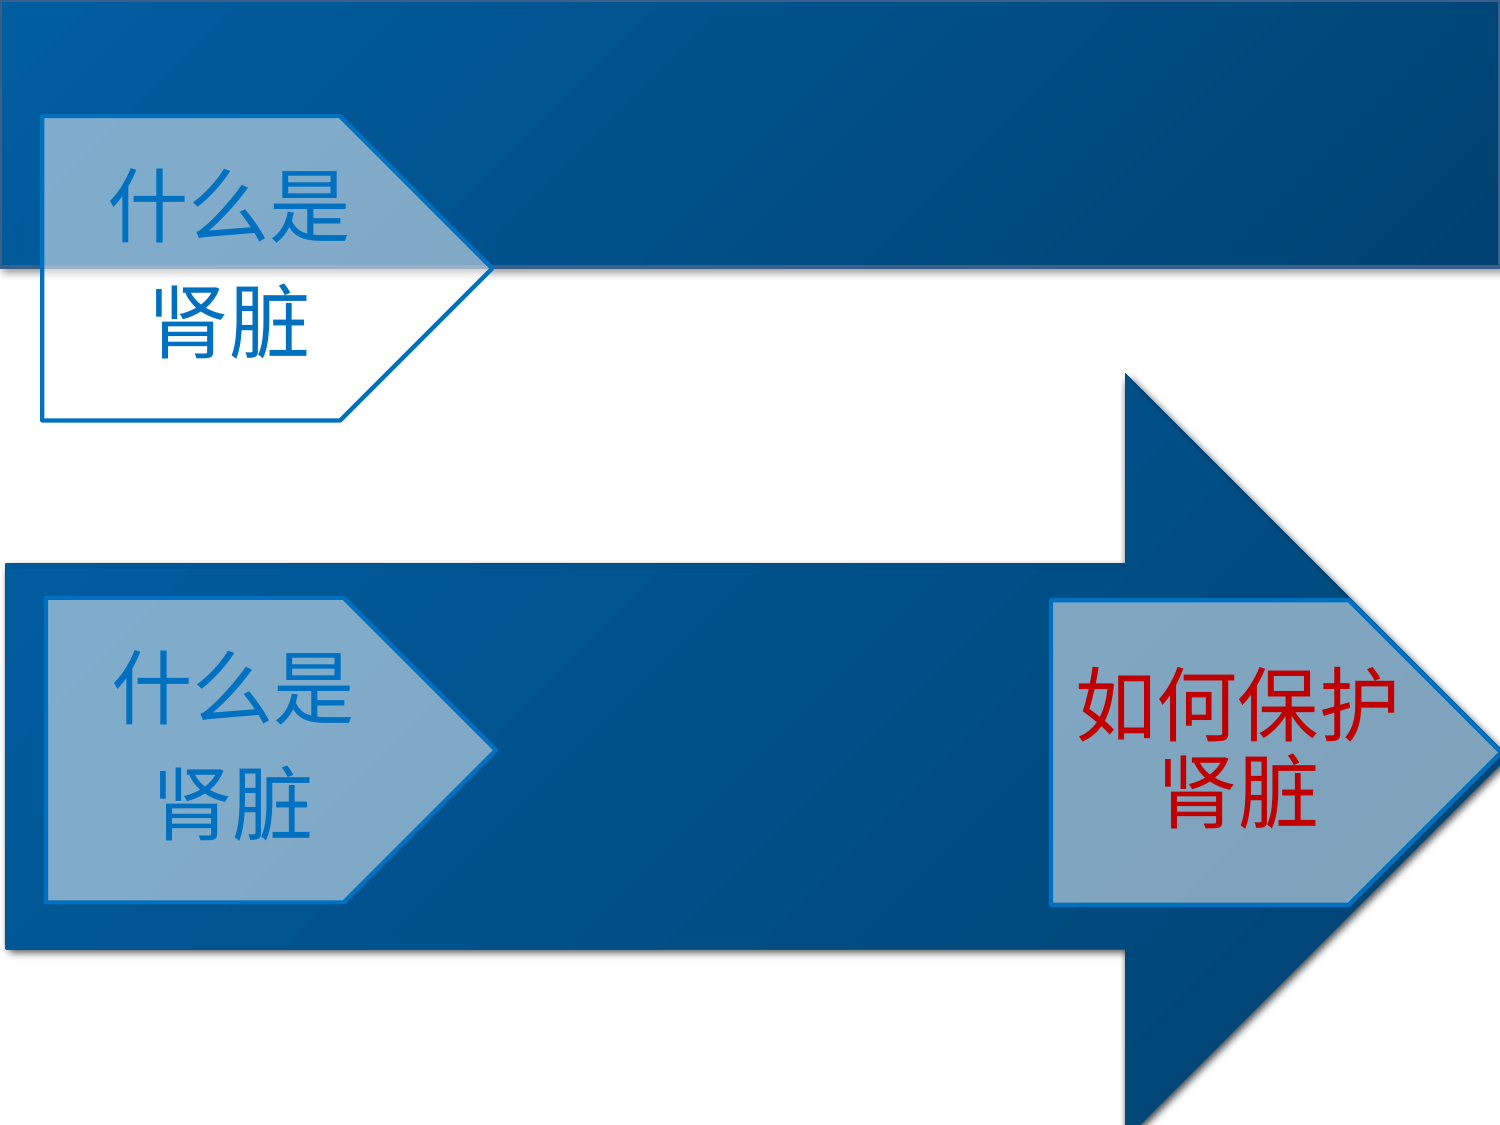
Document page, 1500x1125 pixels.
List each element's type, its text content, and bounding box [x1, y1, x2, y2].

text_box 什么是 肾脏 [40, 114, 495, 370]
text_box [5, 377, 1500, 1125]
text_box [5, 373, 1500, 377]
text_box [0, 0, 1500, 269]
